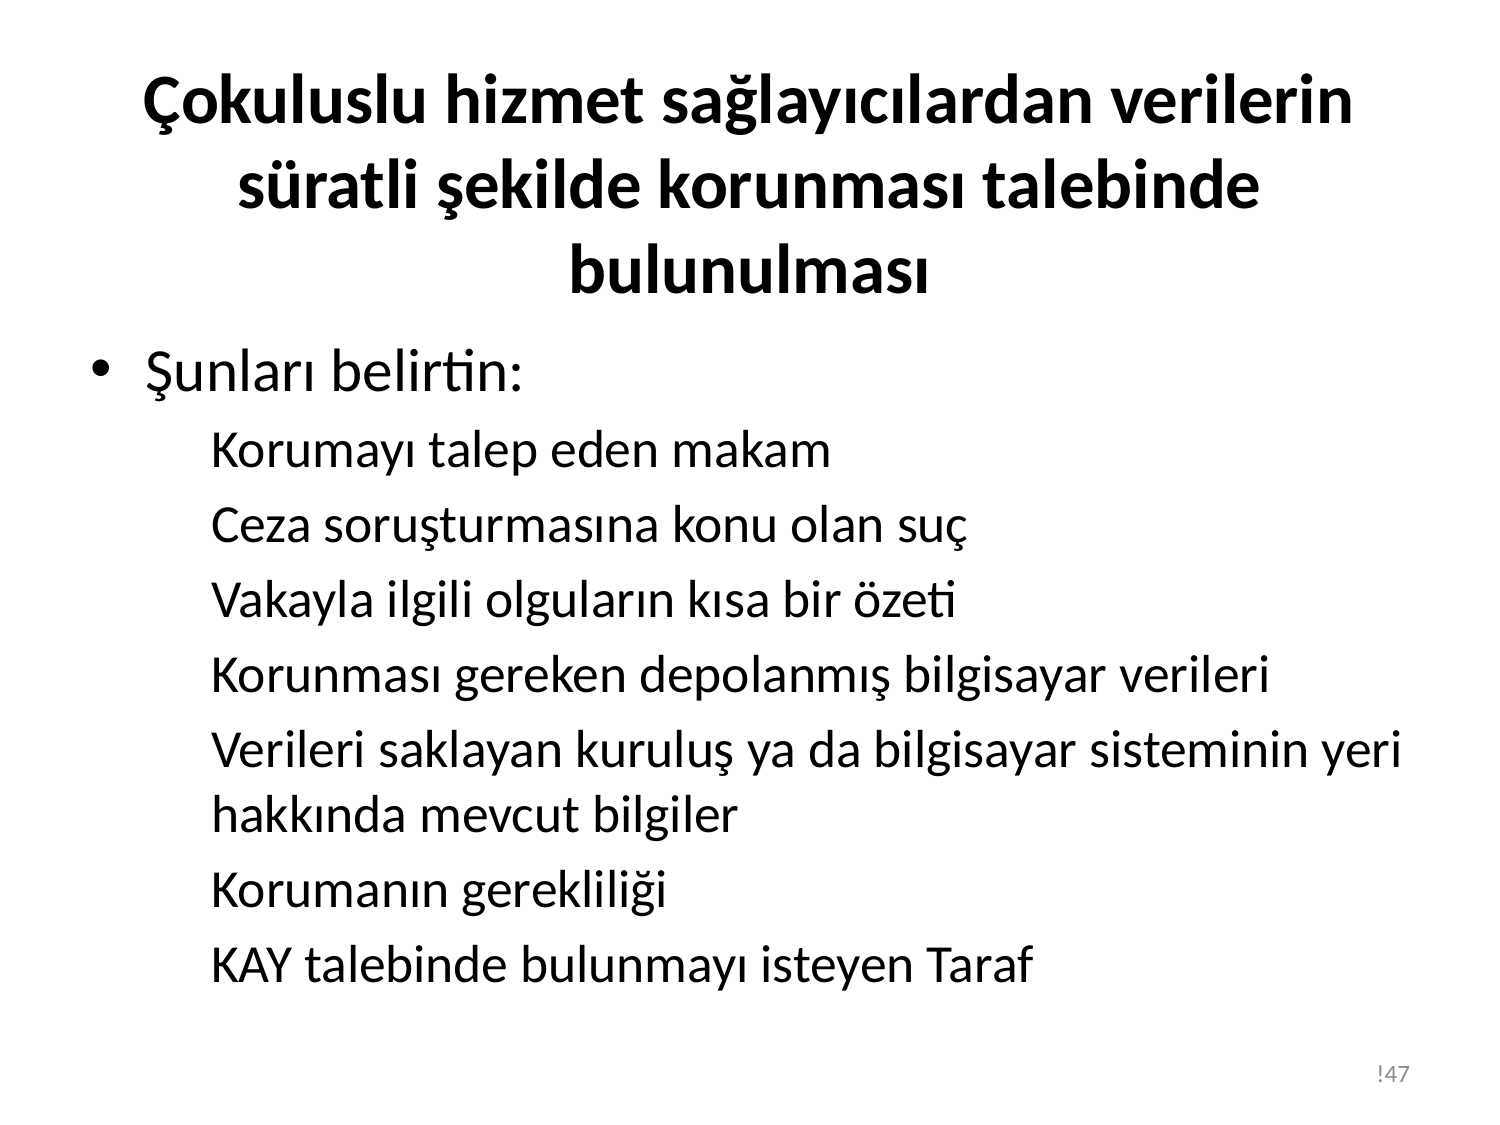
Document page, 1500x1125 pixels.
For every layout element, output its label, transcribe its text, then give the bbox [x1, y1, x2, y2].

title Çokuluslu hizmet sağlayıcılardan verilerin süratli şekilde korunması talebinde bulunulması [75, 45, 1425, 233]
slide_number !47 [1074, 1042, 1425, 1103]
list Şunları belirtin: Korumayı talep eden makam Ceza soruşturmasına konu olan suç Vakayla ilgili olguların kısa bir özeti Korunması gereken depolanmış bilgisayar verileri Verileri saklayan kuruluş ya da bilgisayar sisteminin yeri hakkında mevcut bilgiler Korumanın gerekliliği KAY talebinde bulunmayı isteyen Taraf [75, 322, 1425, 1005]
